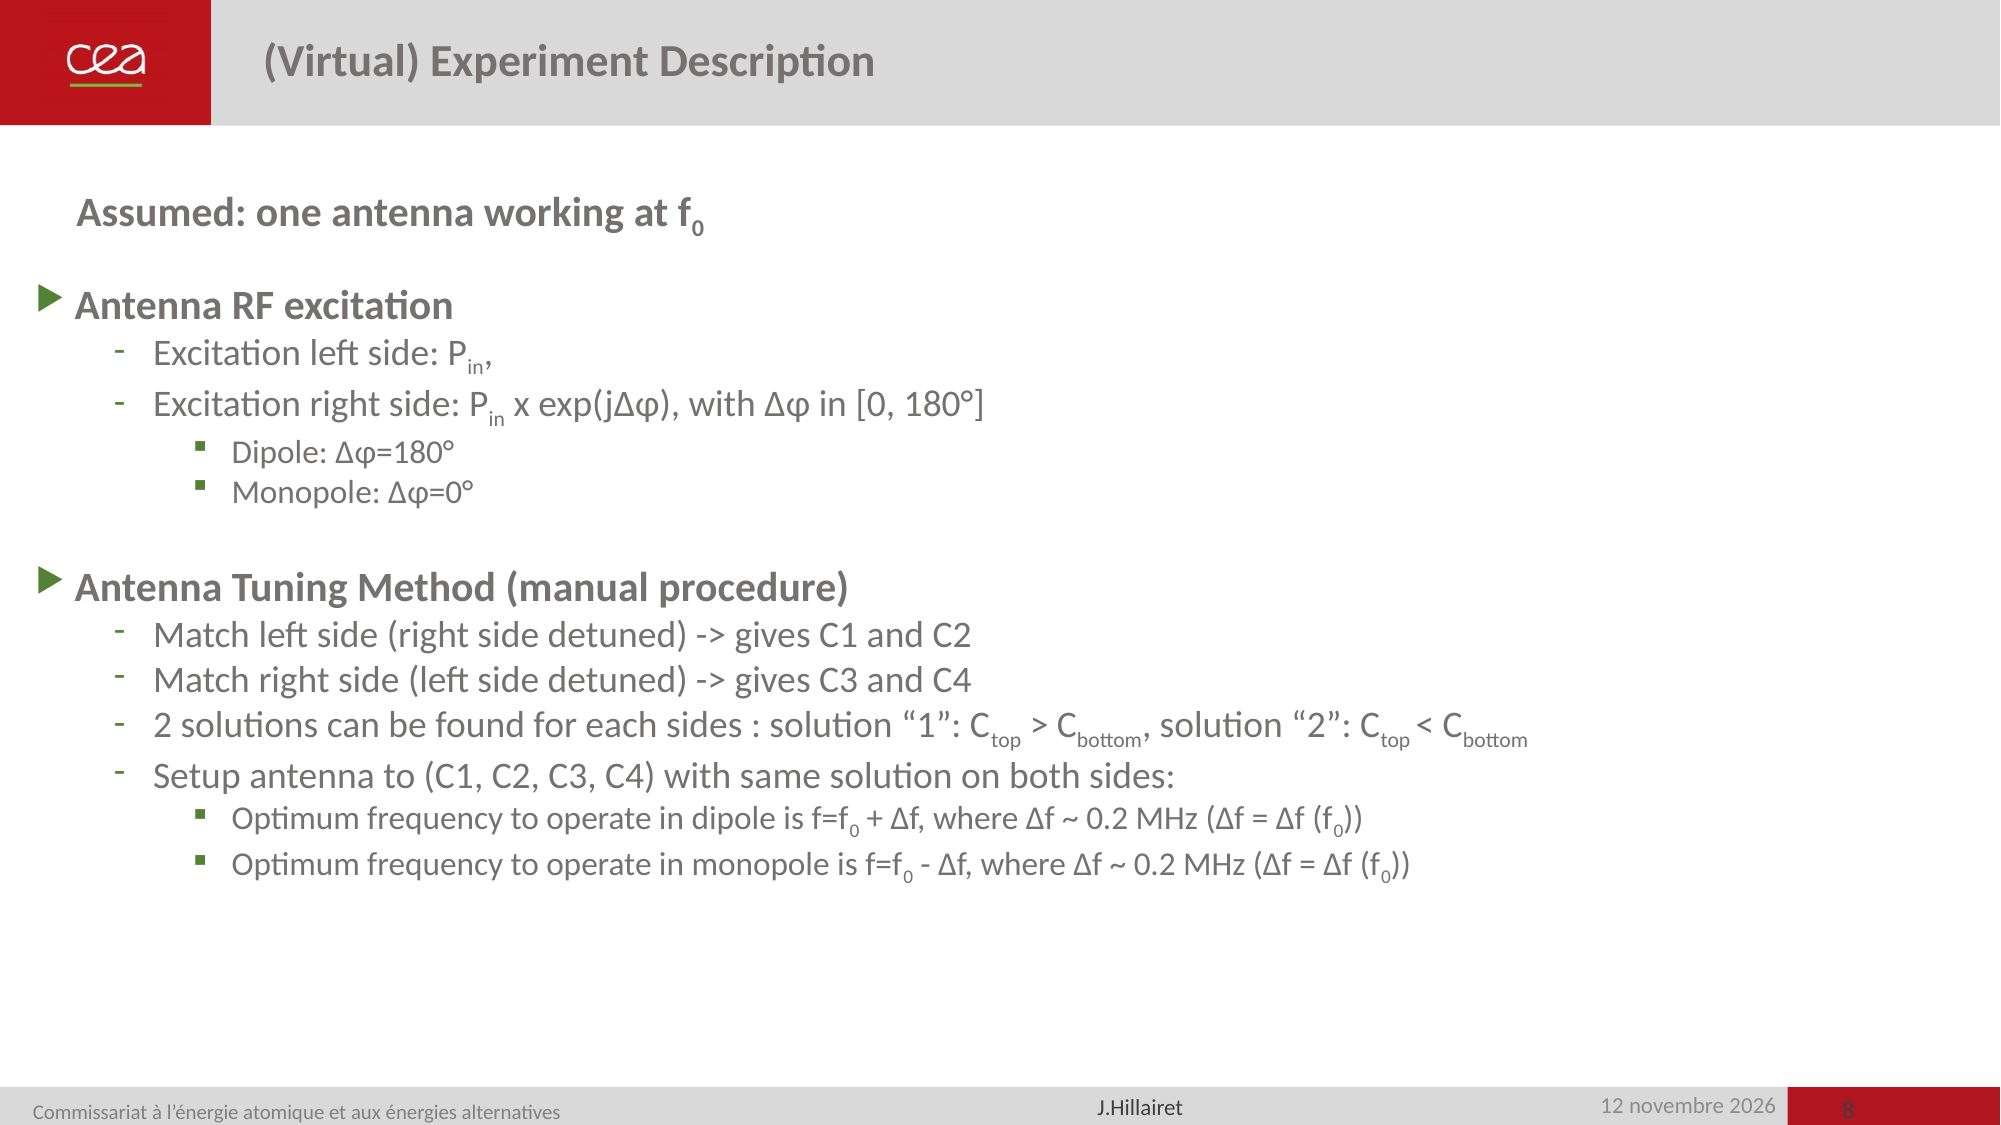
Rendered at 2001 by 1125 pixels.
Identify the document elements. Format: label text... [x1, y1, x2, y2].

list Assumed: one antenna working at f0 [55, 175, 1878, 242]
title (Virtual) Experiment Description [242, 32, 1885, 95]
slide_number 8 [1830, 1093, 1968, 1124]
list Antenna RF excitation Excitation left side: Pin, Excitation right side: Pin x exp(j∆φ), with ∆φ in [0, 180°] Dipole: ∆φ=180° Monopole: ∆φ=0° Antenna Tuning Method (manual procedure) Match left side (right side detuned) -> gives C1 and C2 Match right side (left side detuned) -> gives C3 and C4 2 solutions can be found for each sides : solution “1”: Ctop > Cbottom, solution “2”: Ctop < Cbottom Setup antenna to (C1, C2, C3, C4) with same solution on both sides: Optimum frequency to operate in dipole is f=f0 + ∆f, where ∆f ~ 0.2 MHz (∆f = ∆f (f0)) Optimum frequency to operate in monopole is f=f0 - ∆f, where ∆f ~ 0.2 MHz (∆f = ∆f (f0)) [14, 267, 2000, 1051]
picture [43, 8, 168, 110]
